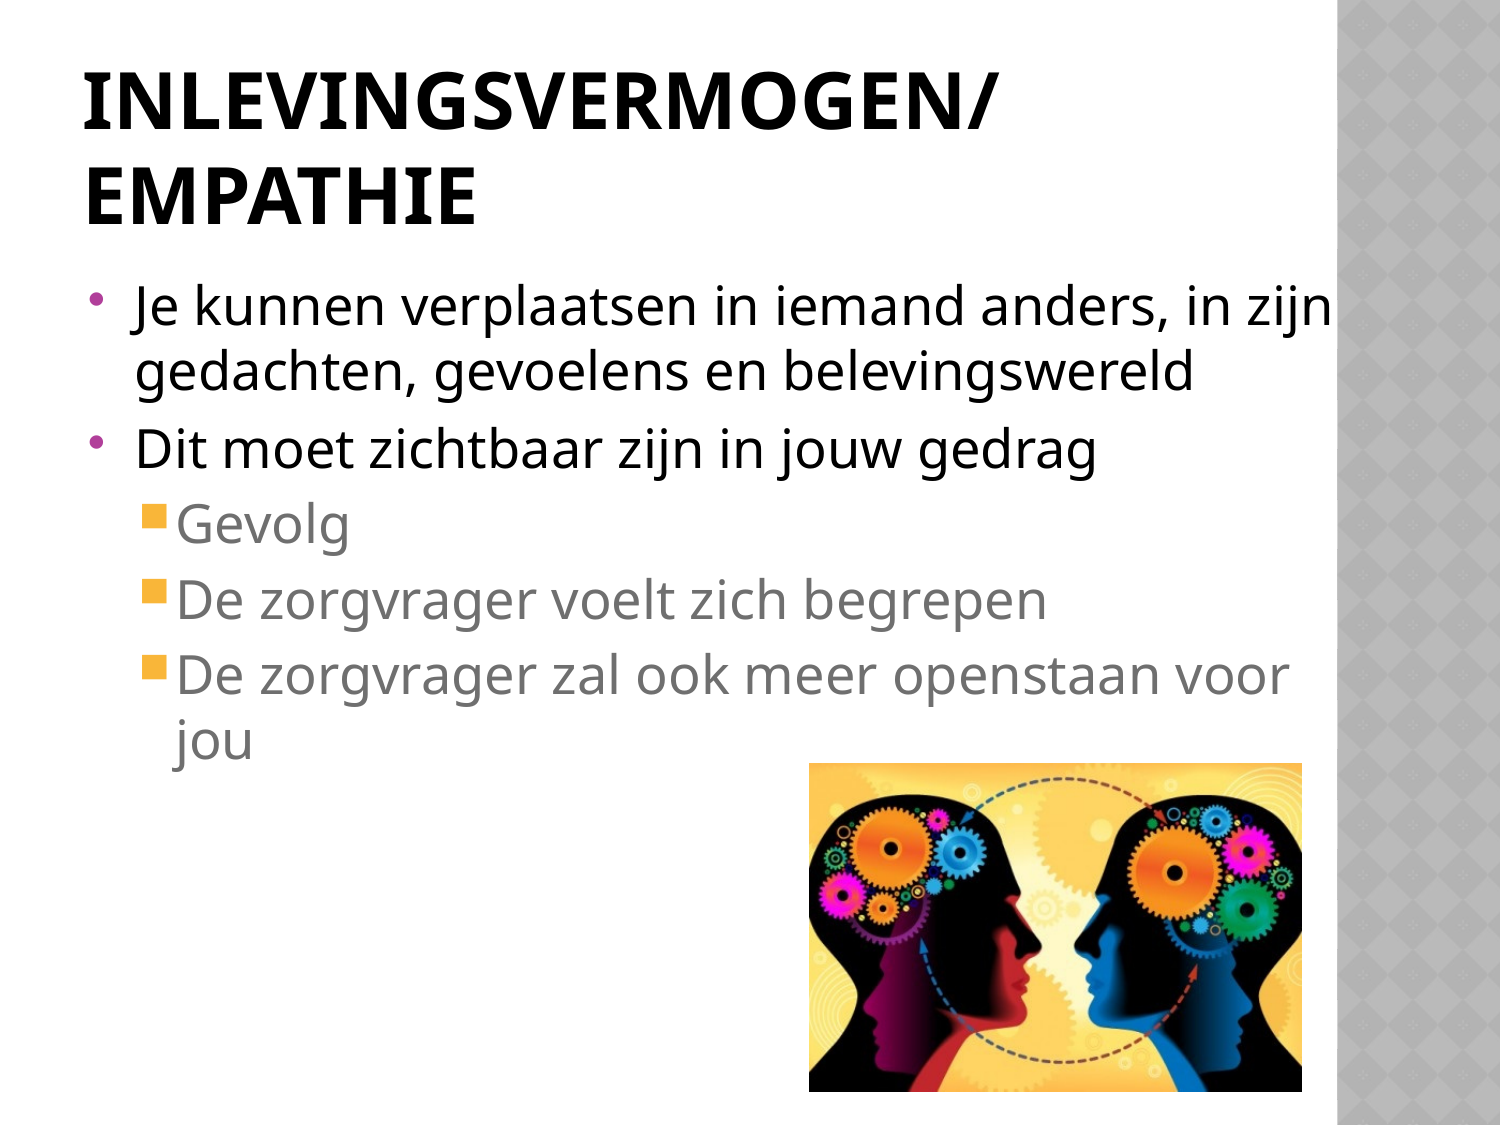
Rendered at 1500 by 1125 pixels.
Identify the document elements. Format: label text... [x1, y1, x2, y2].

title Inlevingsvermogen/empathie [75, 52, 1317, 240]
picture [808, 762, 1302, 1092]
list Je kunnen verplaatsen in iemand anders, in zijn gedachten, gevoelens en belevingswereld Dit moet zichtbaar zijn in jouw gedrag Gevolg De zorgvrager voelt zich begrepen De zorgvrager zal ook meer openstaan voor jou [75, 264, 1365, 1059]
